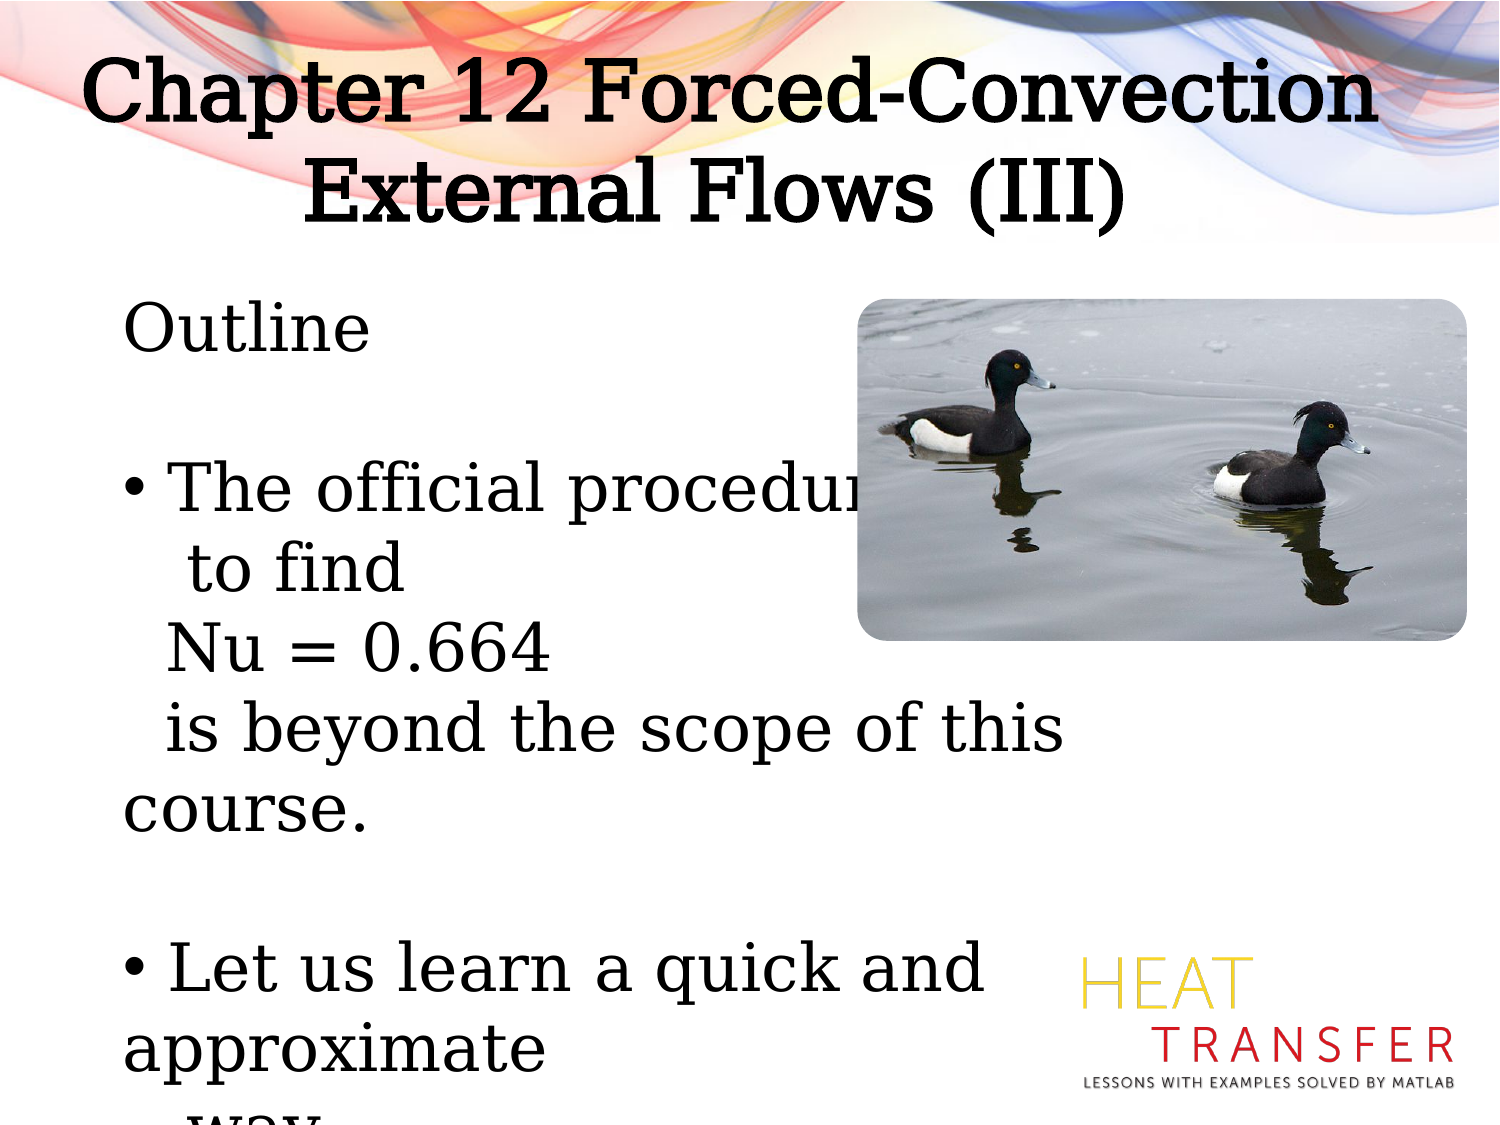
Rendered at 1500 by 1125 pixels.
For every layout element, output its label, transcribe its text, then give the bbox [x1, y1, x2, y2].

picture [857, 298, 1468, 642]
text_box Chapter 12 Forced-Convection External Flows (III) [0, 29, 1481, 245]
picture [1075, 946, 1464, 1093]
picture [0, 1, 1499, 243]
